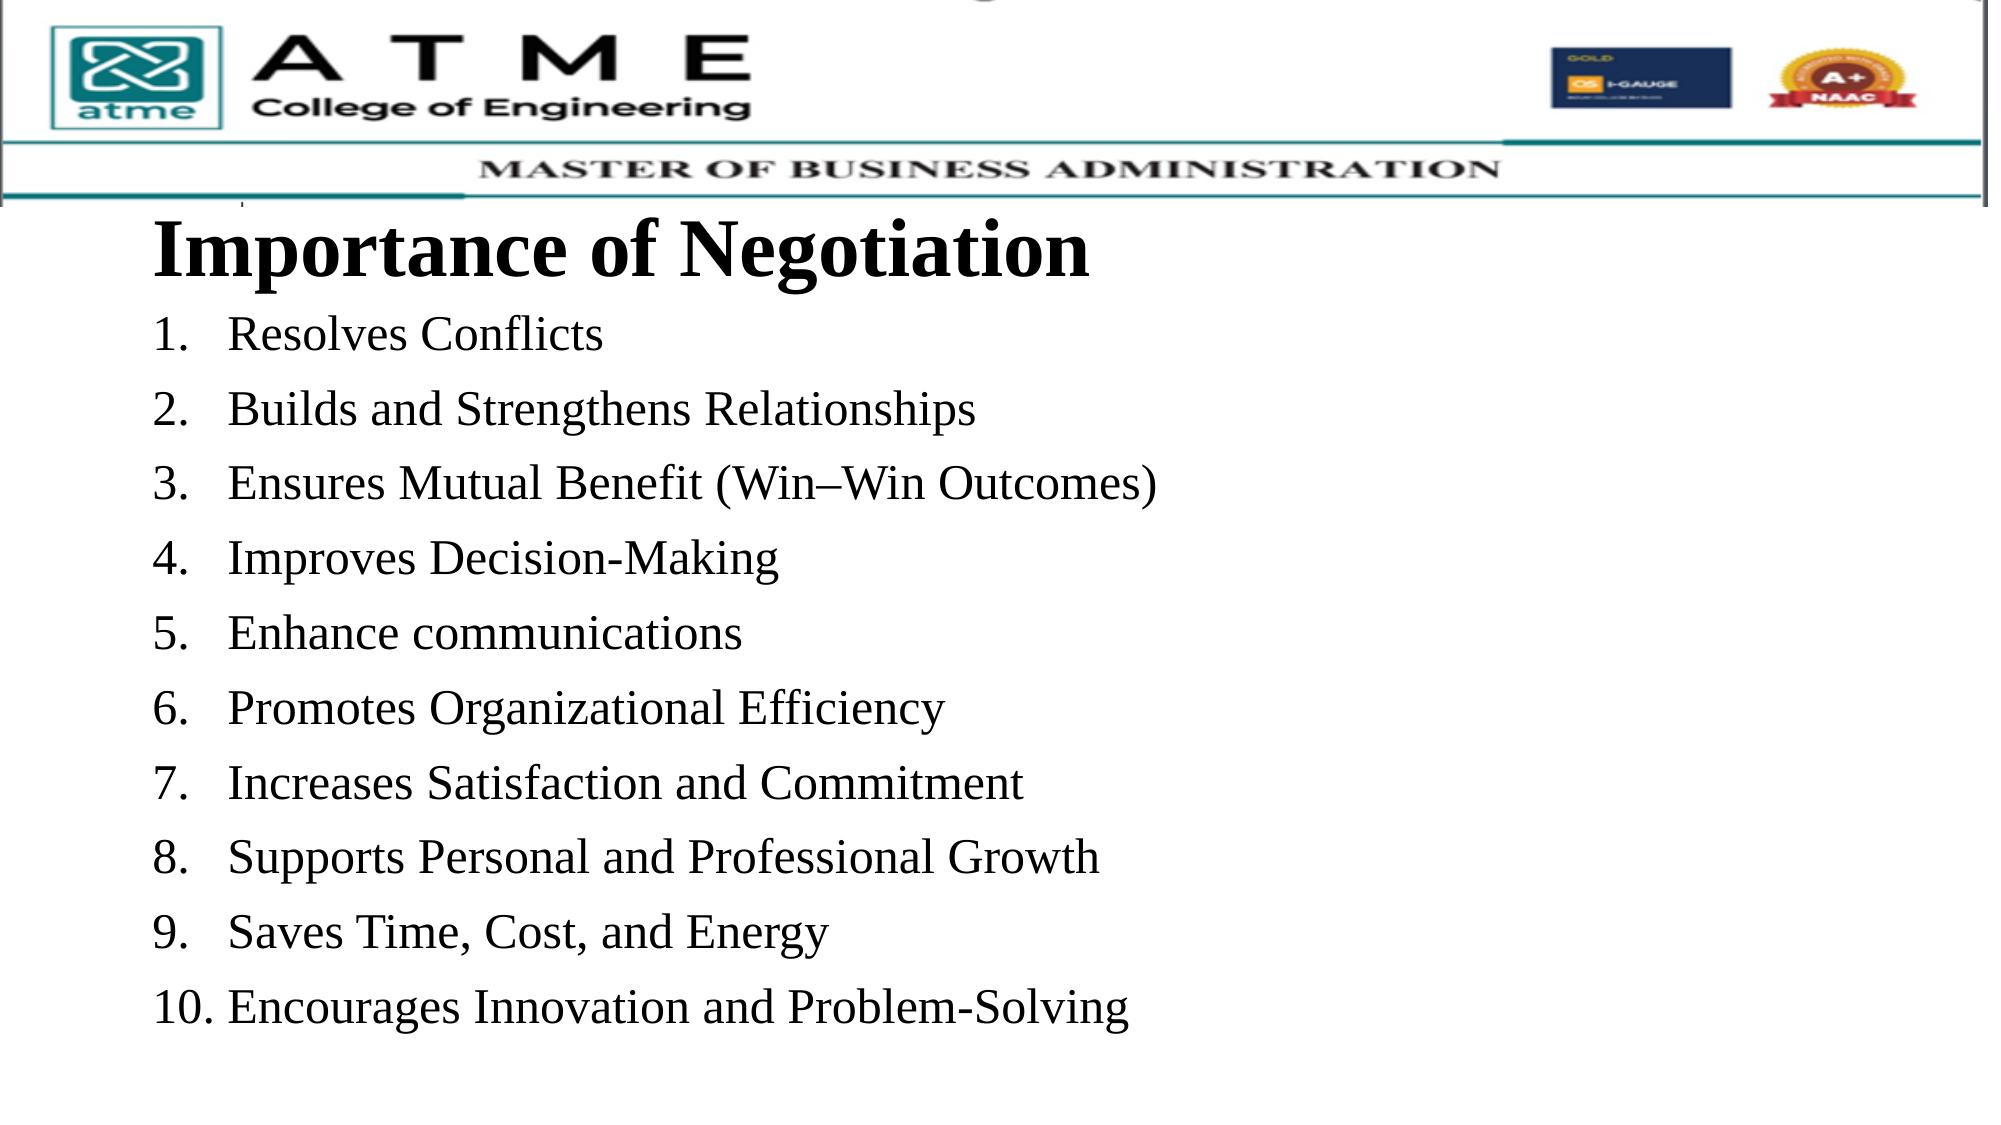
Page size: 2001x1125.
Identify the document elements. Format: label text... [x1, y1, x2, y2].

picture [0, 0, 1988, 207]
list Resolves Conflicts Builds and Strengthens Relationships Ensures Mutual Benefit (Win–Win Outcomes) Improves Decision-Making Enhance communications Promotes Organizational Efficiency Increases Satisfaction and Commitment Supports Personal and Professional Growth Saves Time, Cost, and Energy Encourages Innovation and Problem-Solving [137, 299, 1863, 1055]
title Importance of Negotiation [137, 140, 1863, 299]
